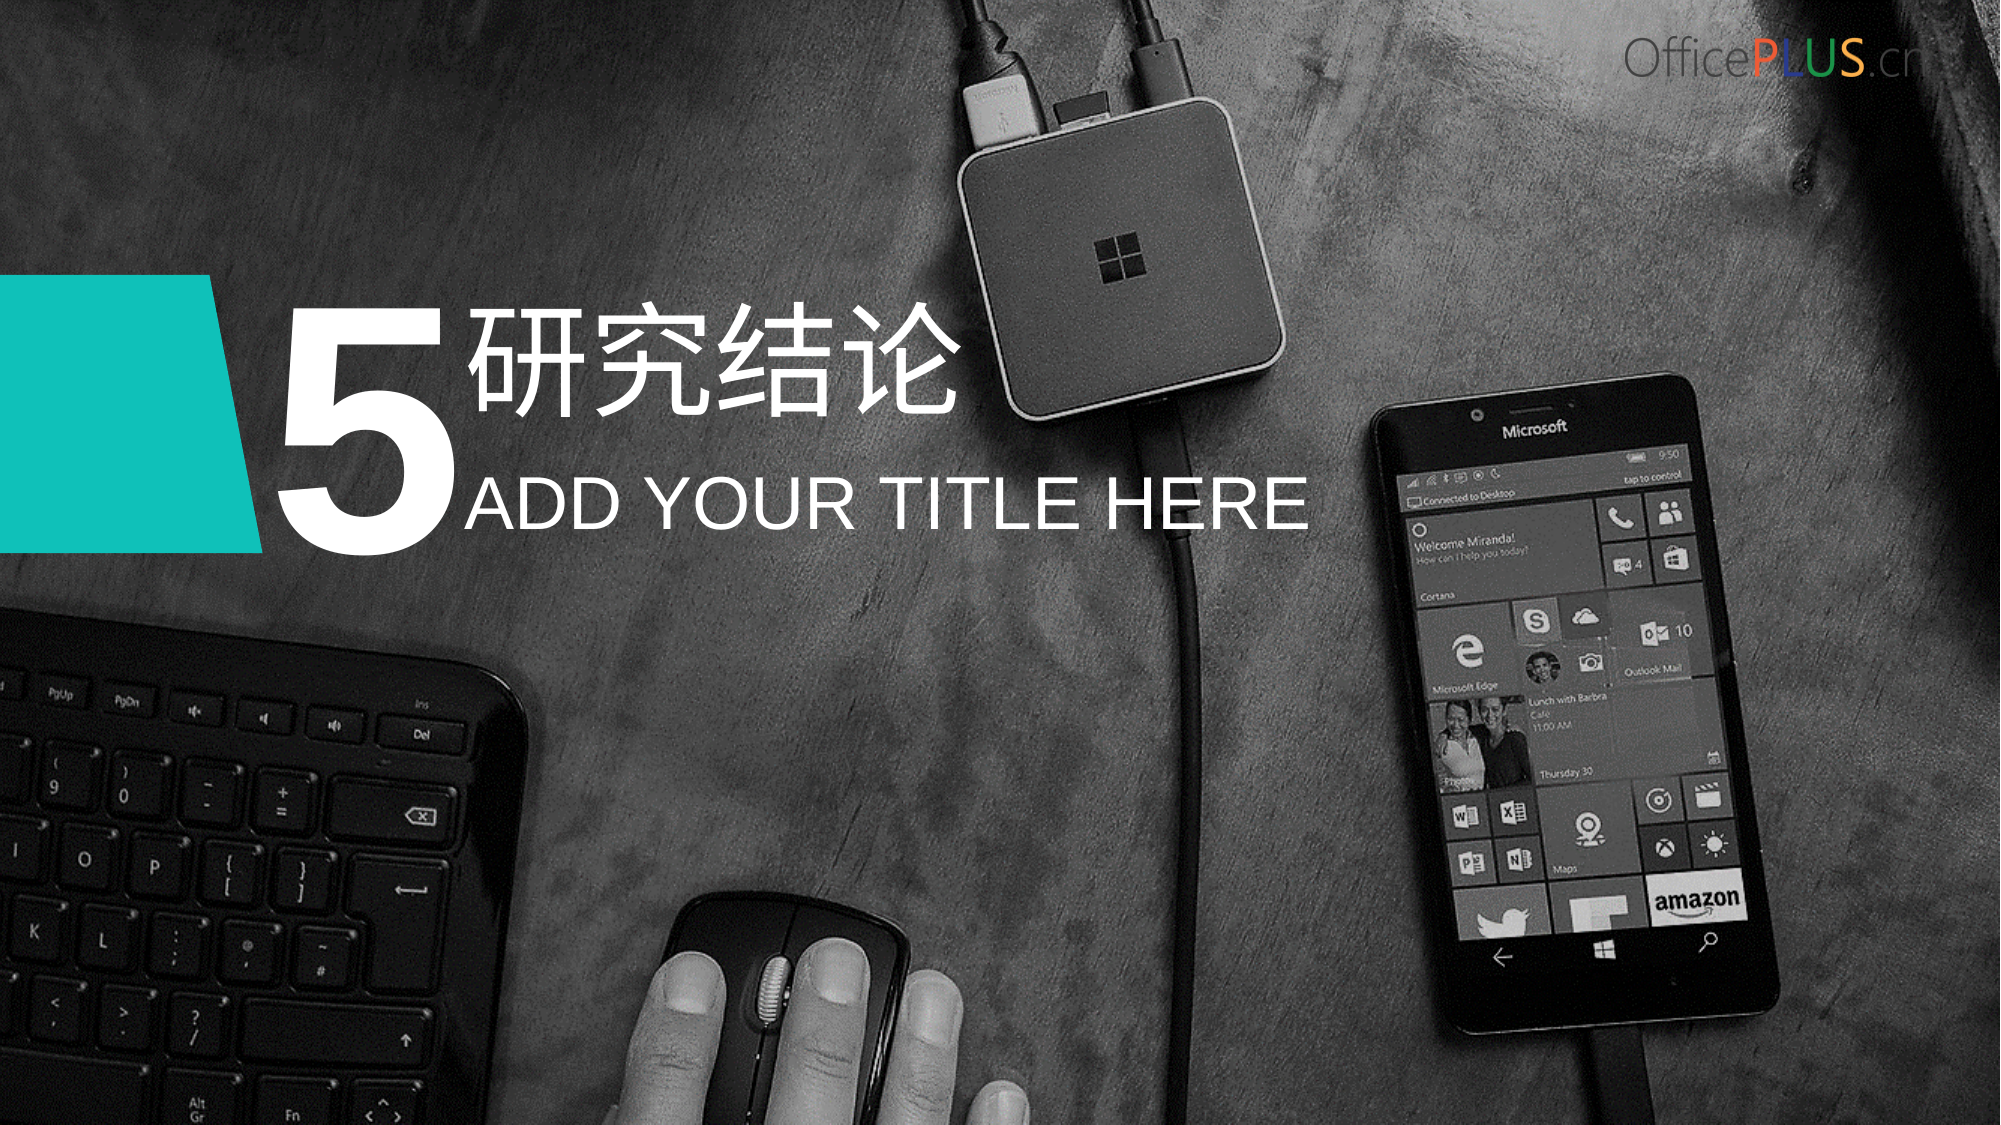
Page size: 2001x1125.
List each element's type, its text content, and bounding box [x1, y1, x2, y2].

text_box ADD YOUR TITLE HERE [449, 447, 1813, 552]
text_box [0, 273, 253, 555]
picture [0, 0, 2000, 1125]
text_box 5 [253, 190, 472, 631]
text_box 研究结论 [449, 274, 1069, 440]
